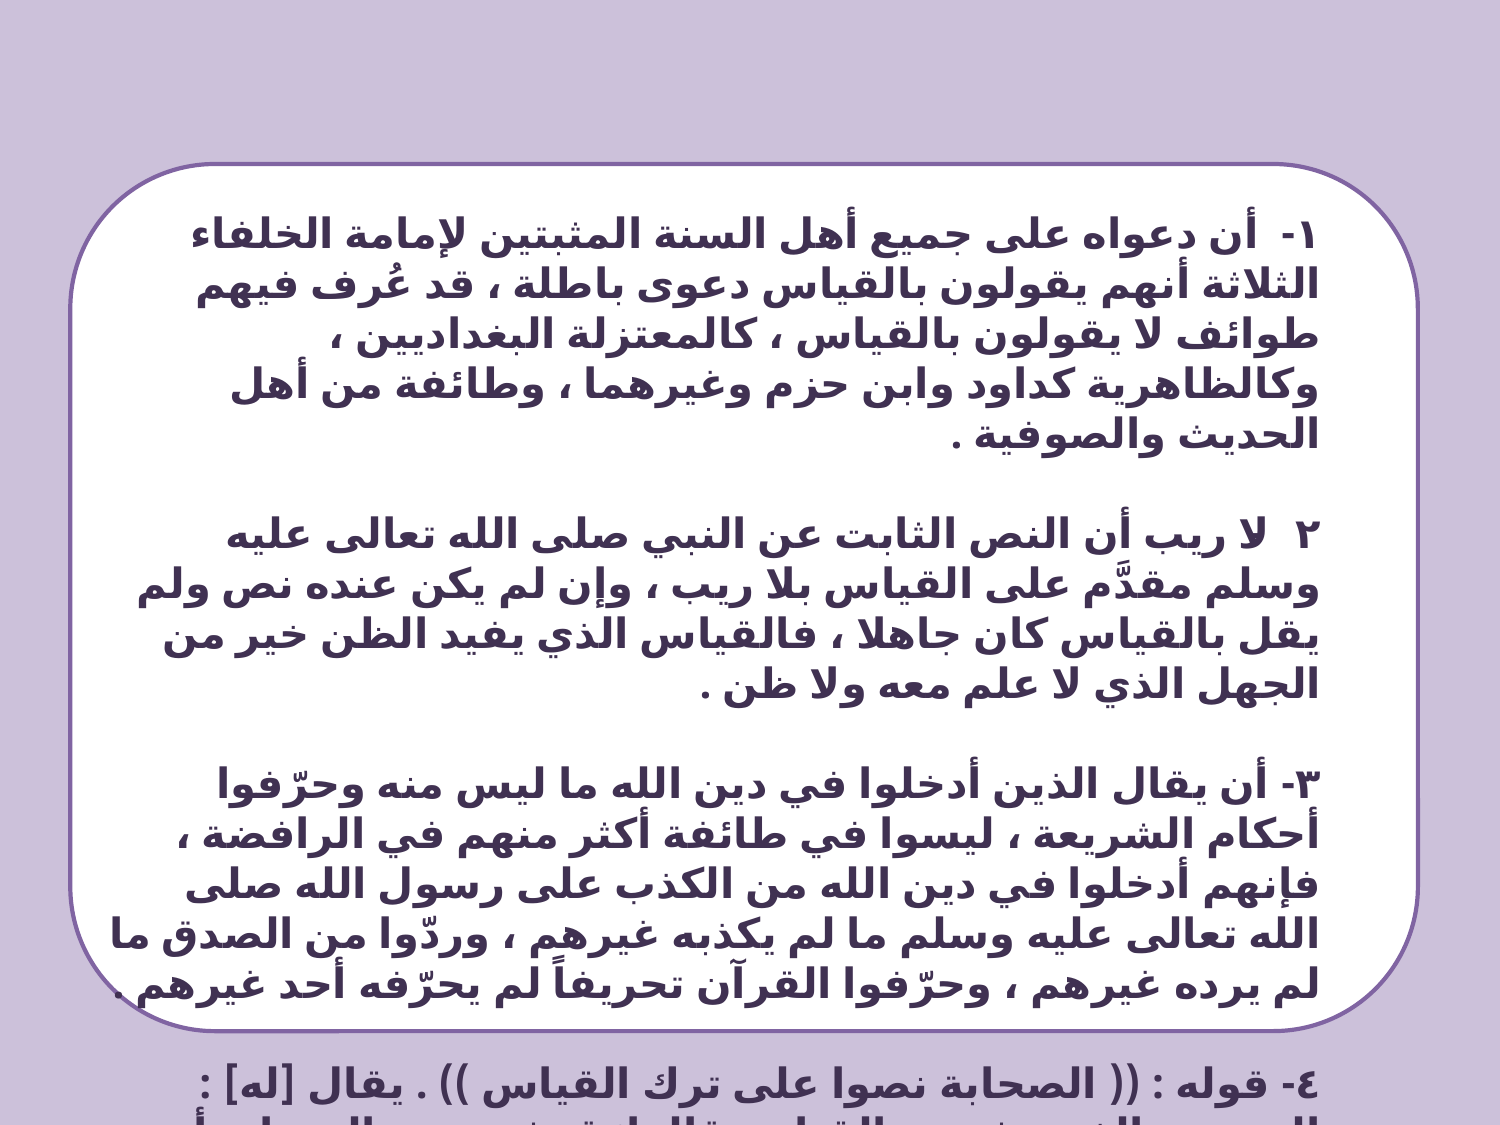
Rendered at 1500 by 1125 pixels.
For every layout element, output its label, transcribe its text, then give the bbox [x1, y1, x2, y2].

text_box [117, 161, 1421, 1020]
text_box ١- أن دعواه على جميع أهل السنة المثبتين لإمامة الخلفاء الثلاثة أنهم يقولون بالقياس دعوى باطلة ، قد عُرف فيهم طوائف لا يقولون بالقياس ، كالمعتزلة البغداديين ، وكالظاهرية كداود وابن حزم وغيرهما ، وطائفة من أهل الحديث والصوفية . ٢- لا ريب أن النص الثابت عن النبي صلى الله تعالى عليه وسلم مقدَّم على القياس بلا ريب ، وإن لم يكن عنده نص ولم يقل بالقياس كان جاهلا ، فالقياس الذي يفيد الظن خير من الجهل الذي لا علم معه ولا ظن . ٣- أن يقال الذين أدخلوا في دين الله ما ليس منه وحرّفوا أحكام الشريعة ، ليسوا في طائفة أكثر منهم في الرافضة ، فإنهم أدخلوا في دين الله من الكذب على رسول الله صلى الله تعالى عليه وسلم ما لم يكذبه غيرهم ، وردّوا من الصدق ما لم يرده غيرهم ، وحرّفوا القرآن تحريفاً لم يحرّفه أحد غيرهم . ٤- قوله : (( الصحابة نصوا على ترك القياس )) . يقال [له] : الجمهور الذين يثبتون القياس قالوا: قد ثبت عن الصحابة أنهم قالوا بالرأي واجتهاد الرأي وقاسوا ، كما ثبت عنهم ذم ما ذموه من القياس [93, 199, 1336, 1125]
text_box [68, 226, 93, 969]
